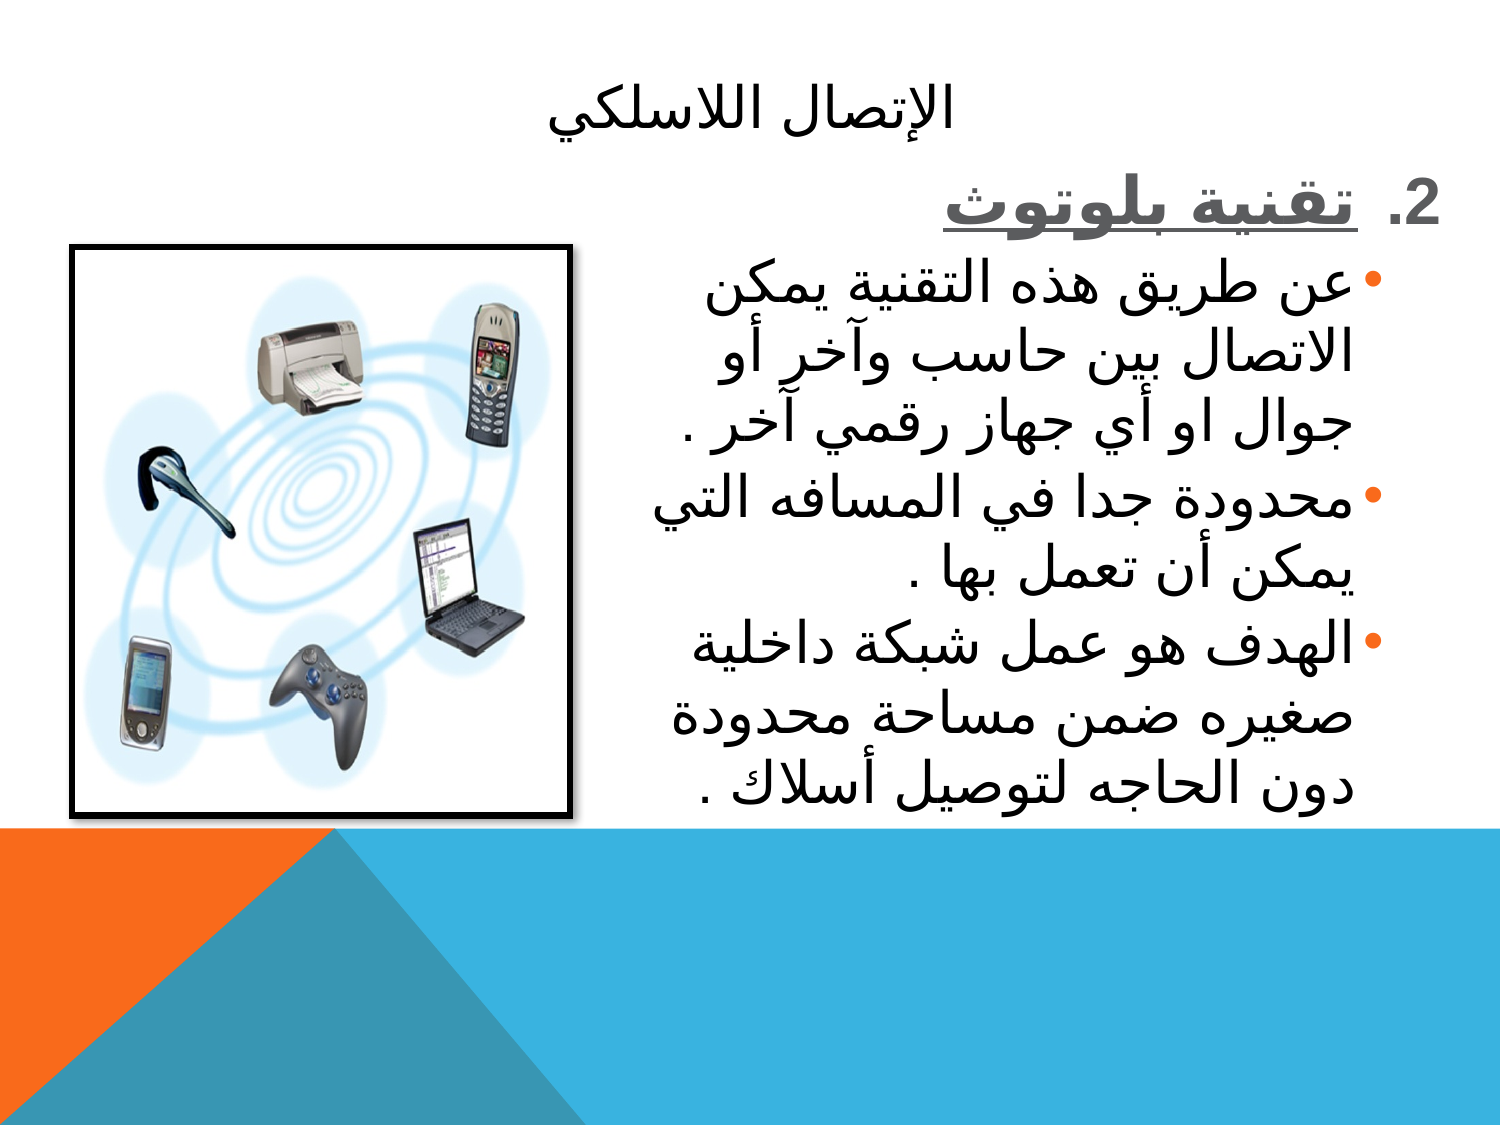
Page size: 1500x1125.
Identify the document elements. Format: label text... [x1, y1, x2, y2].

title الإتصال اللاسلكي [135, 60, 1369, 150]
picture [74, 249, 568, 813]
list تقنية بلوتوث عن طريق هذه التقنية يمكن الاتصال بين حاسب وآخر أو جوال او أي جهاز رقمي آخر . محدودة جدا في المسافه التي يمكن أن تعمل بها . الهدف هو عمل شبكة داخلية صغيره ضمن مساحة محدودة دون الحاجه لتوصيل أسلاك . [575, 149, 1475, 925]
